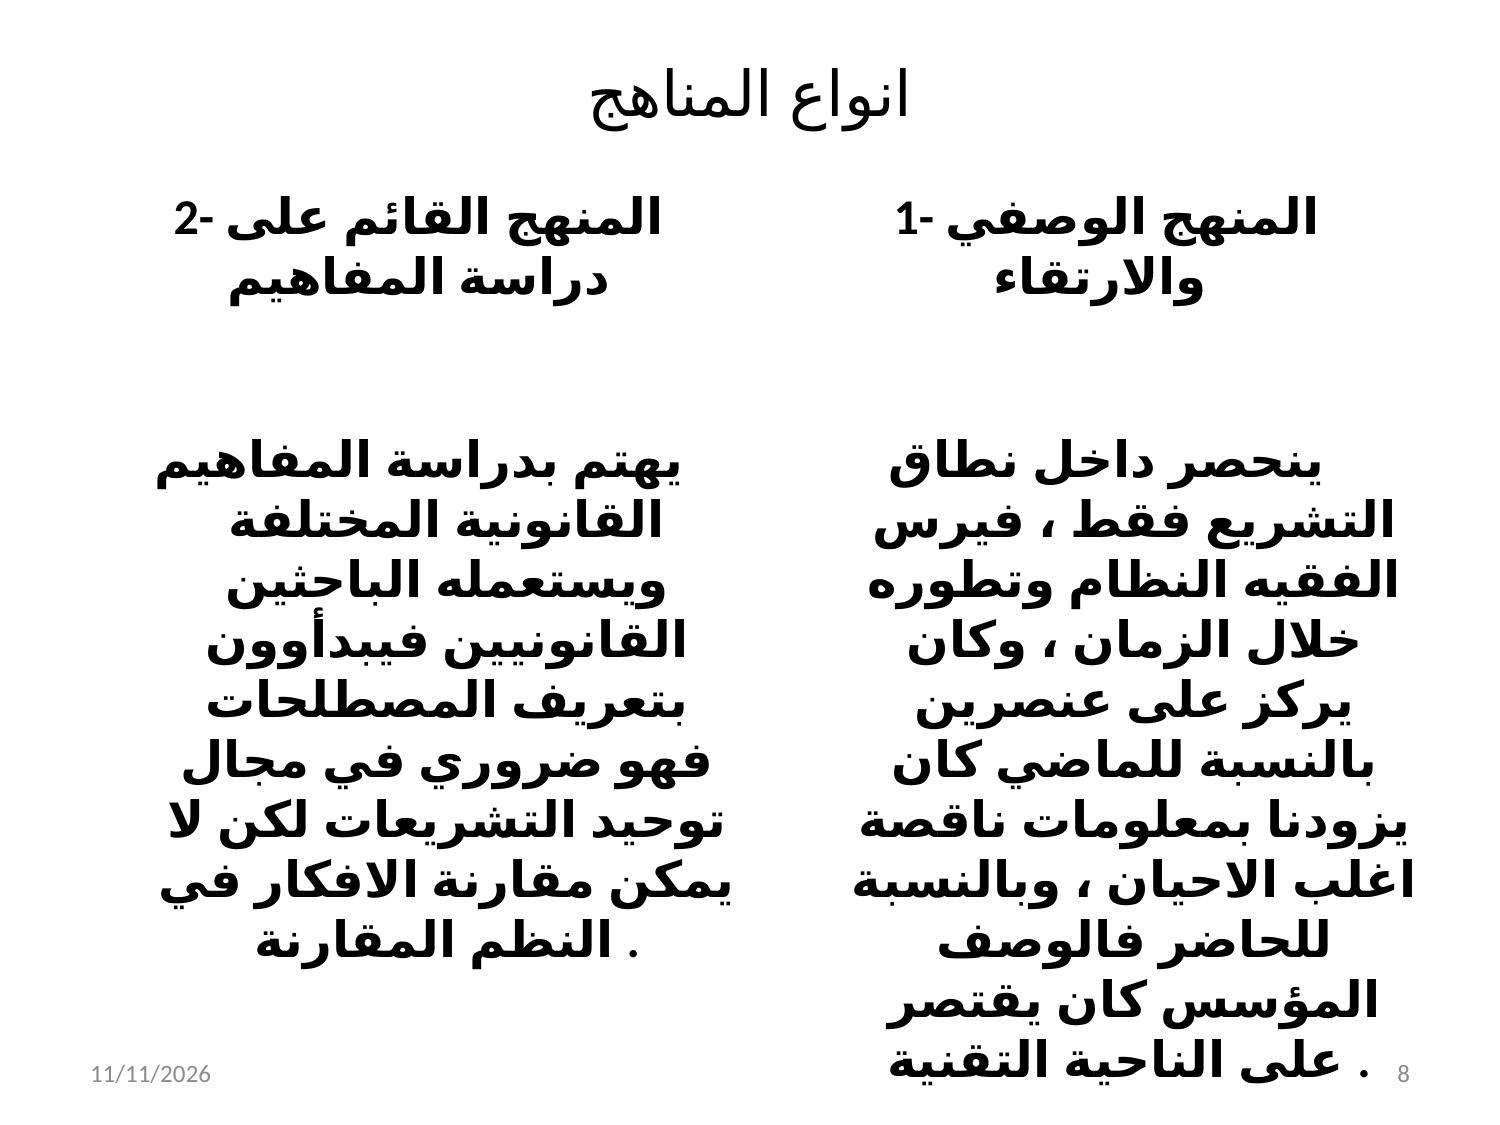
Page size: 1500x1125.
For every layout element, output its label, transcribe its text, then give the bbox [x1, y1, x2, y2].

list ينحصر داخل نطاق التشريع فقط ، فيرس الفقيه النظام وتطوره خلال الزمان ، وكان يركز على عنصرين بالنسبة للماضي كان يزودنا بمعلومات ناقصة اغلب الاحيان ، وبالنسبة للحاضر فالوصف المؤسس كان يقتصر على الناحية التقنية . [774, 350, 1438, 1005]
list 1- المنهج الوصفي والارتقاء [774, 162, 1438, 313]
list 2- المنهج القائم على دراسة المفاهيم [87, 162, 751, 313]
list يهتم بدراسة المفاهيم القانونية المختلفة ويستعمله الباحثين القانونيين فيبدأوون بتعريف المصطلحات فهو ضروري في مجال توحيد التشريعات لكن لا يمكن مقارنة الافكار في النظم المقارنة . [87, 350, 751, 1005]
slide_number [75, 1042, 425, 1103]
title انواع المناهج [549, 45, 950, 138]
slide_number 8 [1074, 1042, 1425, 1103]
